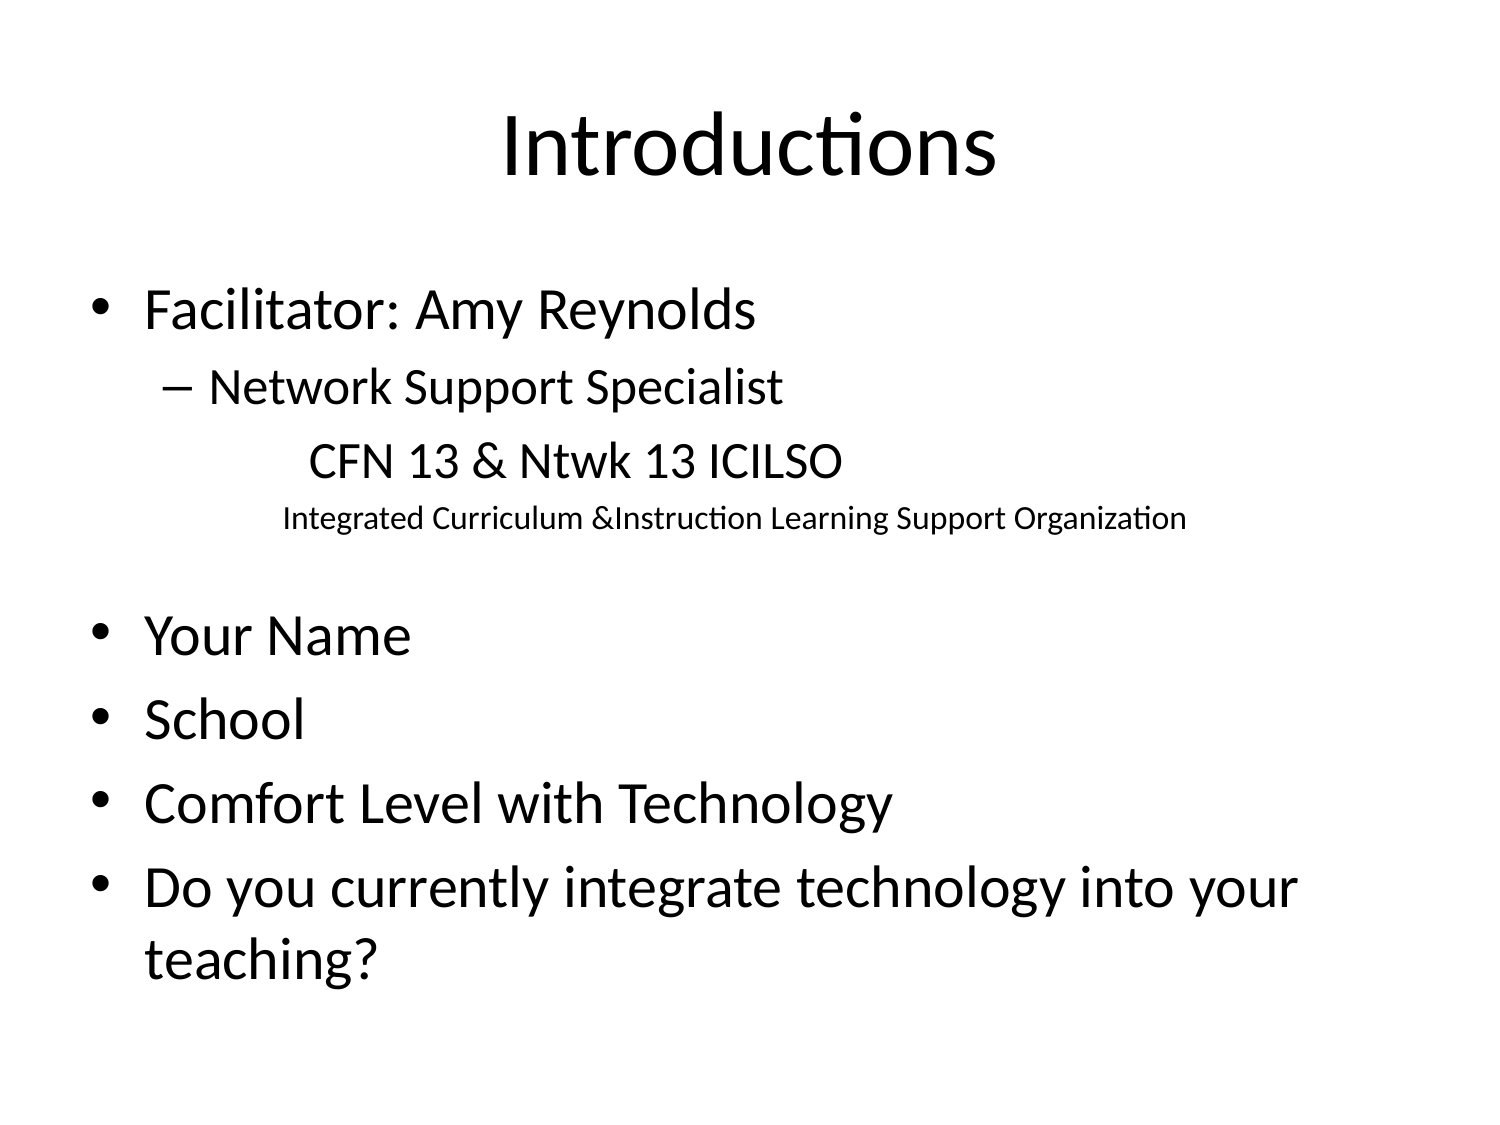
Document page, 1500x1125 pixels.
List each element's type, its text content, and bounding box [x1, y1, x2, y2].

list Facilitator: Amy Reynolds Network Support Specialist CFN 13 & Ntwk 13 ICILSO Integrated Curriculum &Instruction Learning Support Organization Your Name School Comfort Level with Technology Do you currently integrate technology into your teaching? [75, 262, 1425, 1005]
title Introductions [75, 45, 1425, 233]
